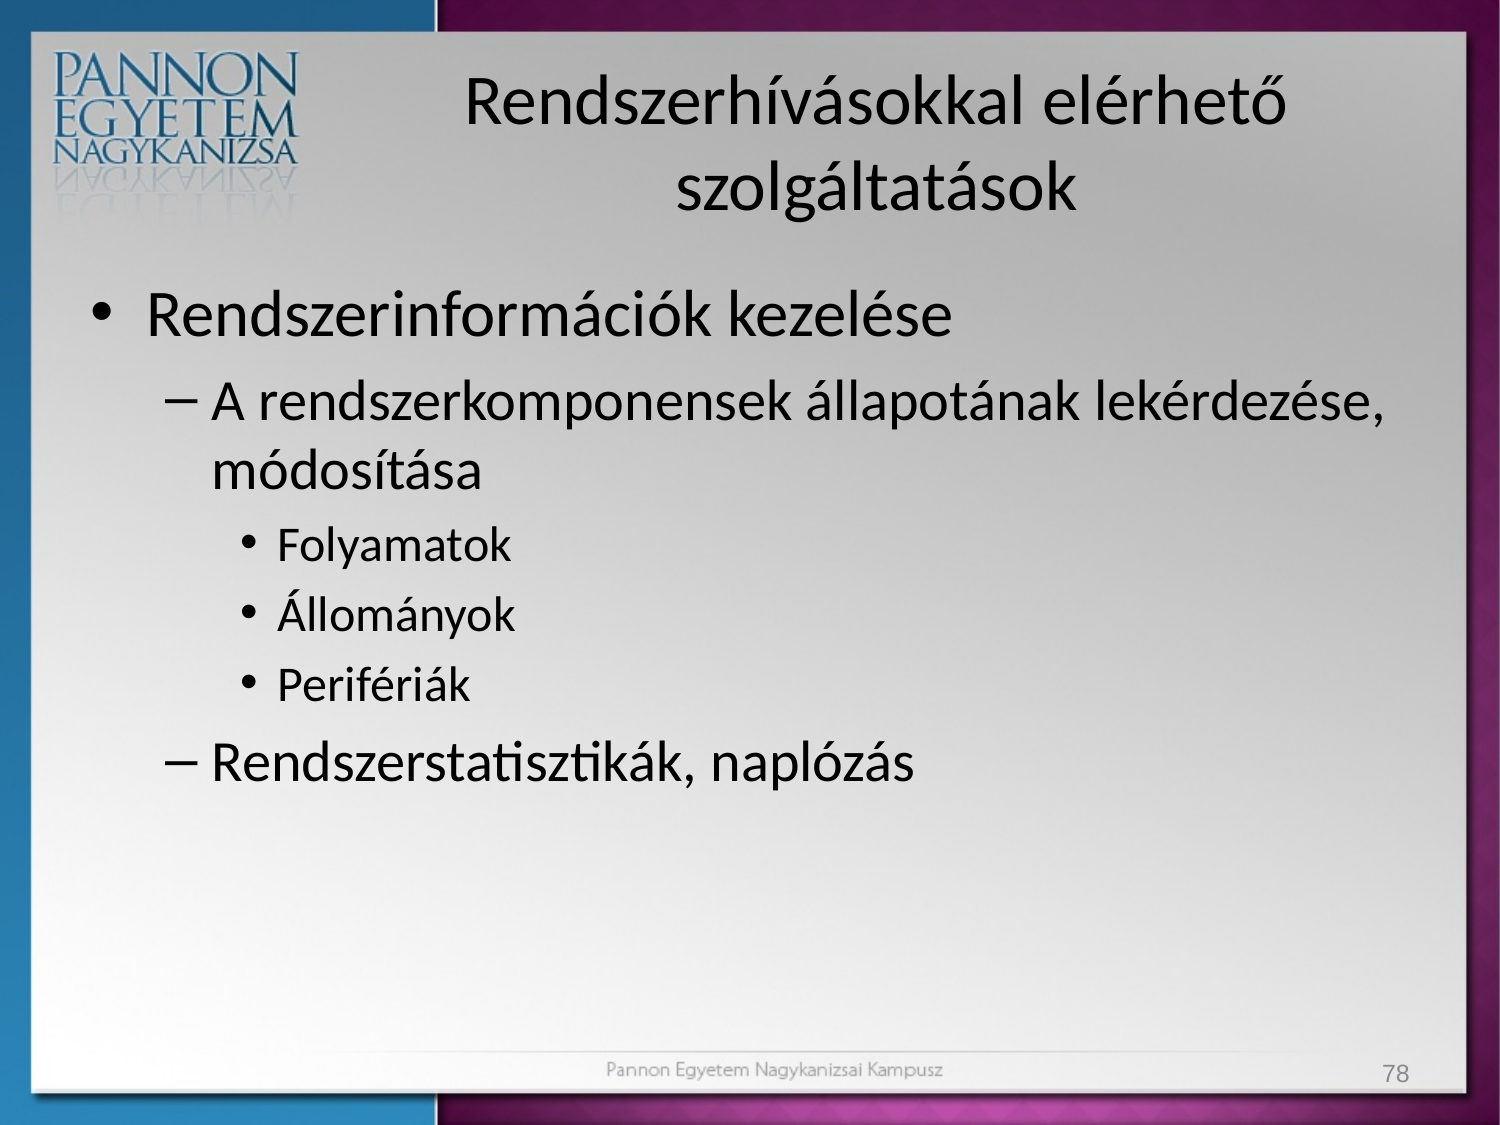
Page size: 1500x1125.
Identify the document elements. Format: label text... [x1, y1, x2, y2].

list Rendszerinformációk kezelése A rendszerkomponensek állapotának lekérdezése, módosítása Folyamatok Állományok Perifériák Rendszerstatisztikák, naplózás [75, 262, 1425, 1038]
slide_number 78 [1074, 1042, 1425, 1103]
picture [0, 0, 1500, 1125]
title Rendszerhívásokkal elérhető szolgáltatások [328, 45, 1425, 233]
